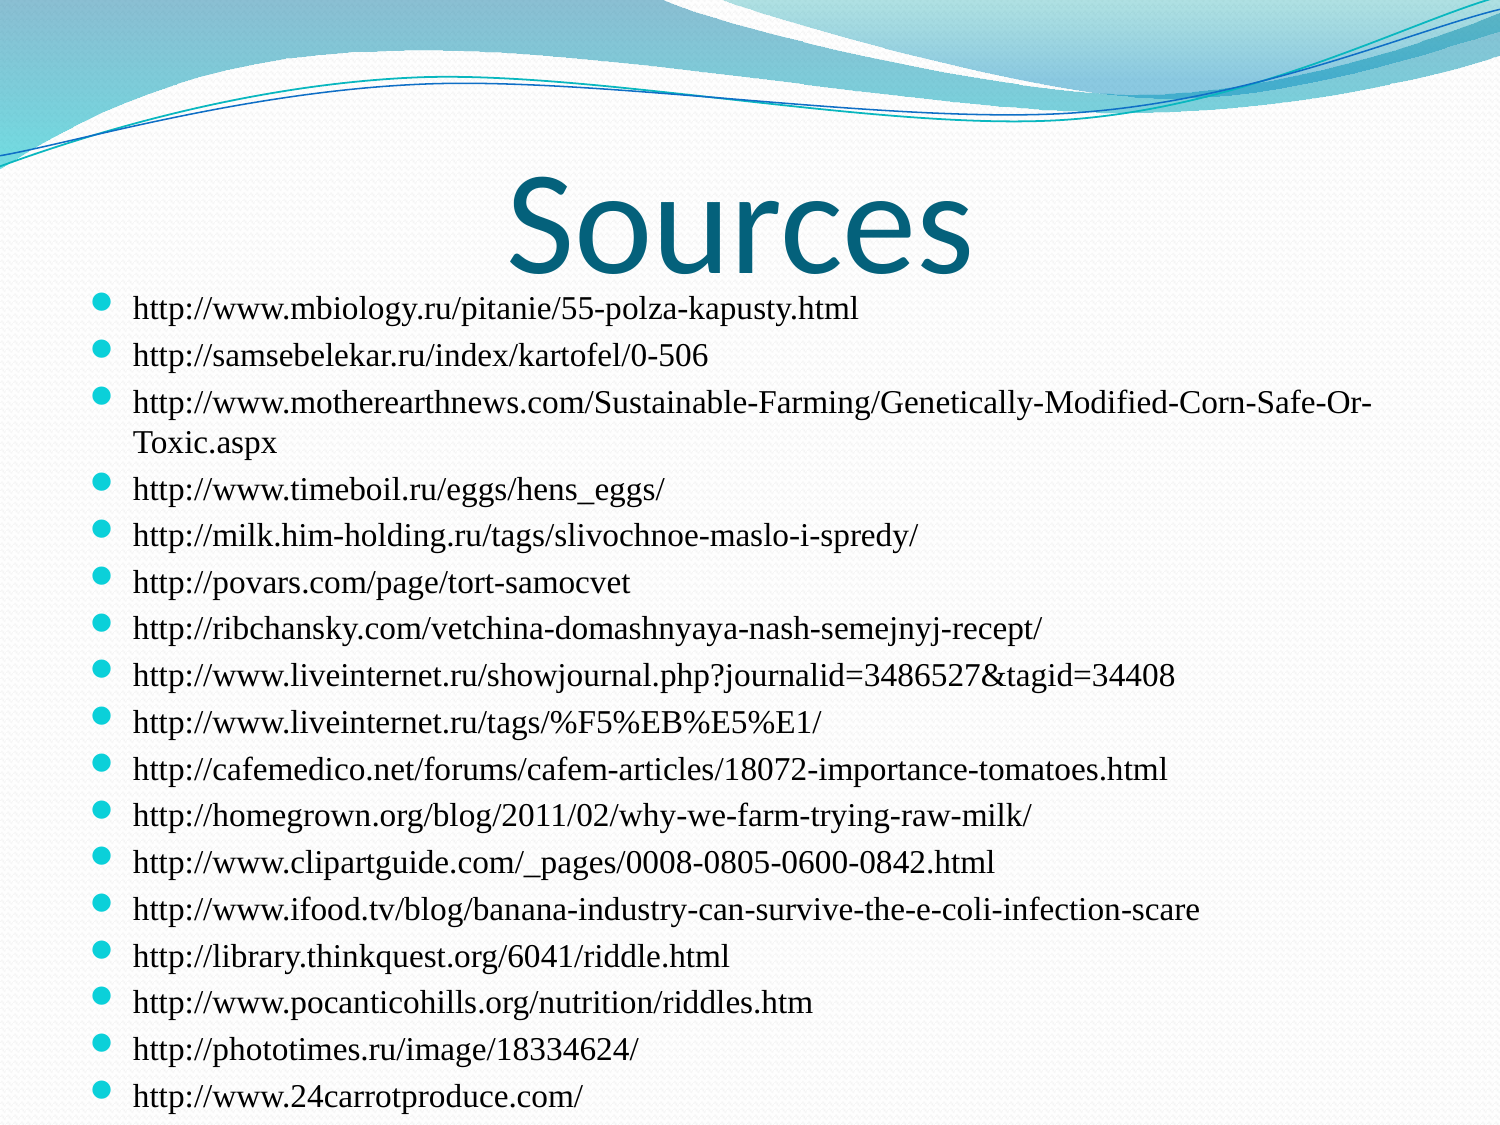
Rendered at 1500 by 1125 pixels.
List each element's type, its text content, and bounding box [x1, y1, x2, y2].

list http://www.mbiology.ru/pitanie/55-polza-kapusty.html http://samsebelekar.ru/index/kartofel/0-506 http://www.motherearthnews.com/Sustainable-Farming/Genetically-Modified-Corn-Safe-Or-Toxic.aspx http://www.timeboil.ru/eggs/hens_eggs/ http://milk.him-holding.ru/tags/slivochnoe-maslo-i-spredy/ http://povars.com/page/tort-samocvet http://ribchansky.com/vetchina-domashnyaya-nash-semejnyj-recept/ http://www.liveinternet.ru/showjournal.php?journalid=3486527&tagid=34408 http://www.liveinternet.ru/tags/%F5%EB%E5%E1/ http://cafemedico.net/forums/cafem-articles/18072-importance-tomatoes.html http://homegrown.org/blog/2011/02/why-we-farm-trying-raw-milk/ http://www.clipartguide.com/_pages/0008-0805-0600-0842.html http://www.ifood.tv/blog/banana-industry-can-survive-the-e-coli-infection-scare http://library.thinkquest.org/6041/riddle.html http://www.pocanticohills.org/nutrition/riddles.htm http://phototimes.ru/image/18334624/ http://www.24carrotproduce.com/ [75, 278, 1425, 1125]
title Sources [75, 115, 1425, 278]
